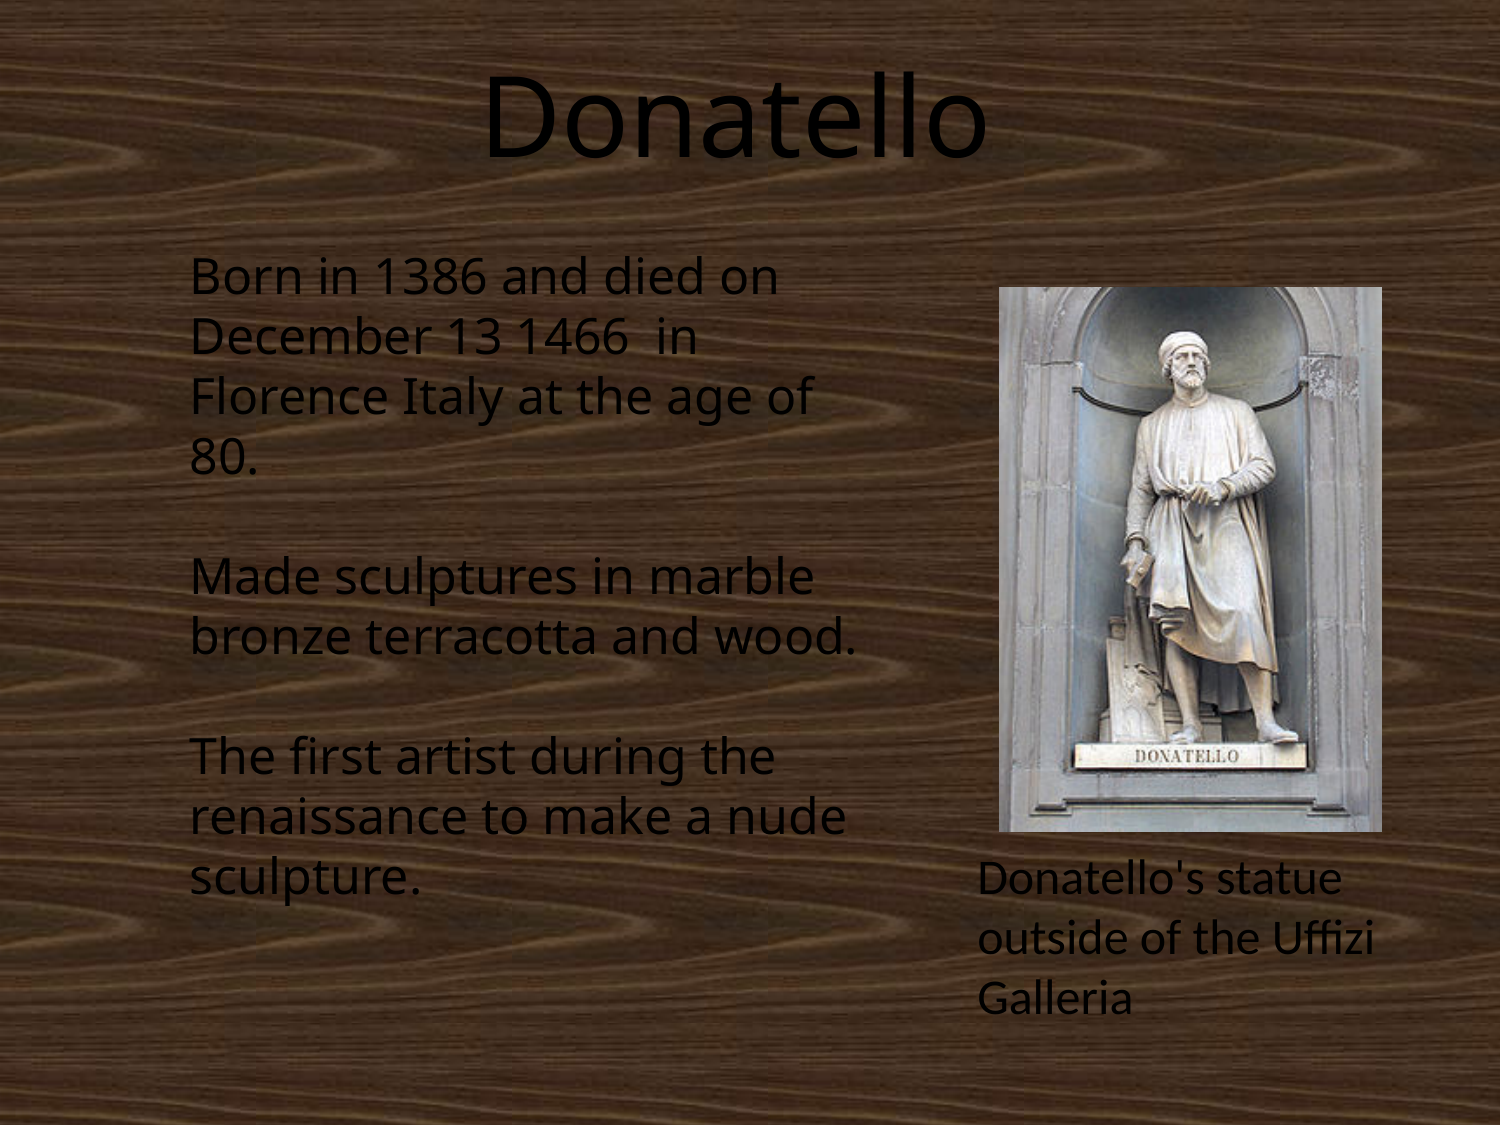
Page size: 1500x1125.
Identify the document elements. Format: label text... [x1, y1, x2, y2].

text_box Donatello's statue outside of the Uffizi Galleria [962, 837, 1438, 1033]
text_box Donatello [464, 37, 1008, 188]
text_box Born in 1386 and died on December 13 1466 in Florence Italy at the age of 80. Made sculptures in marble bronze terracotta and wood. The first artist during the renaissance to make a nude sculpture. [174, 237, 913, 913]
picture [0, 0, 1500, 1125]
